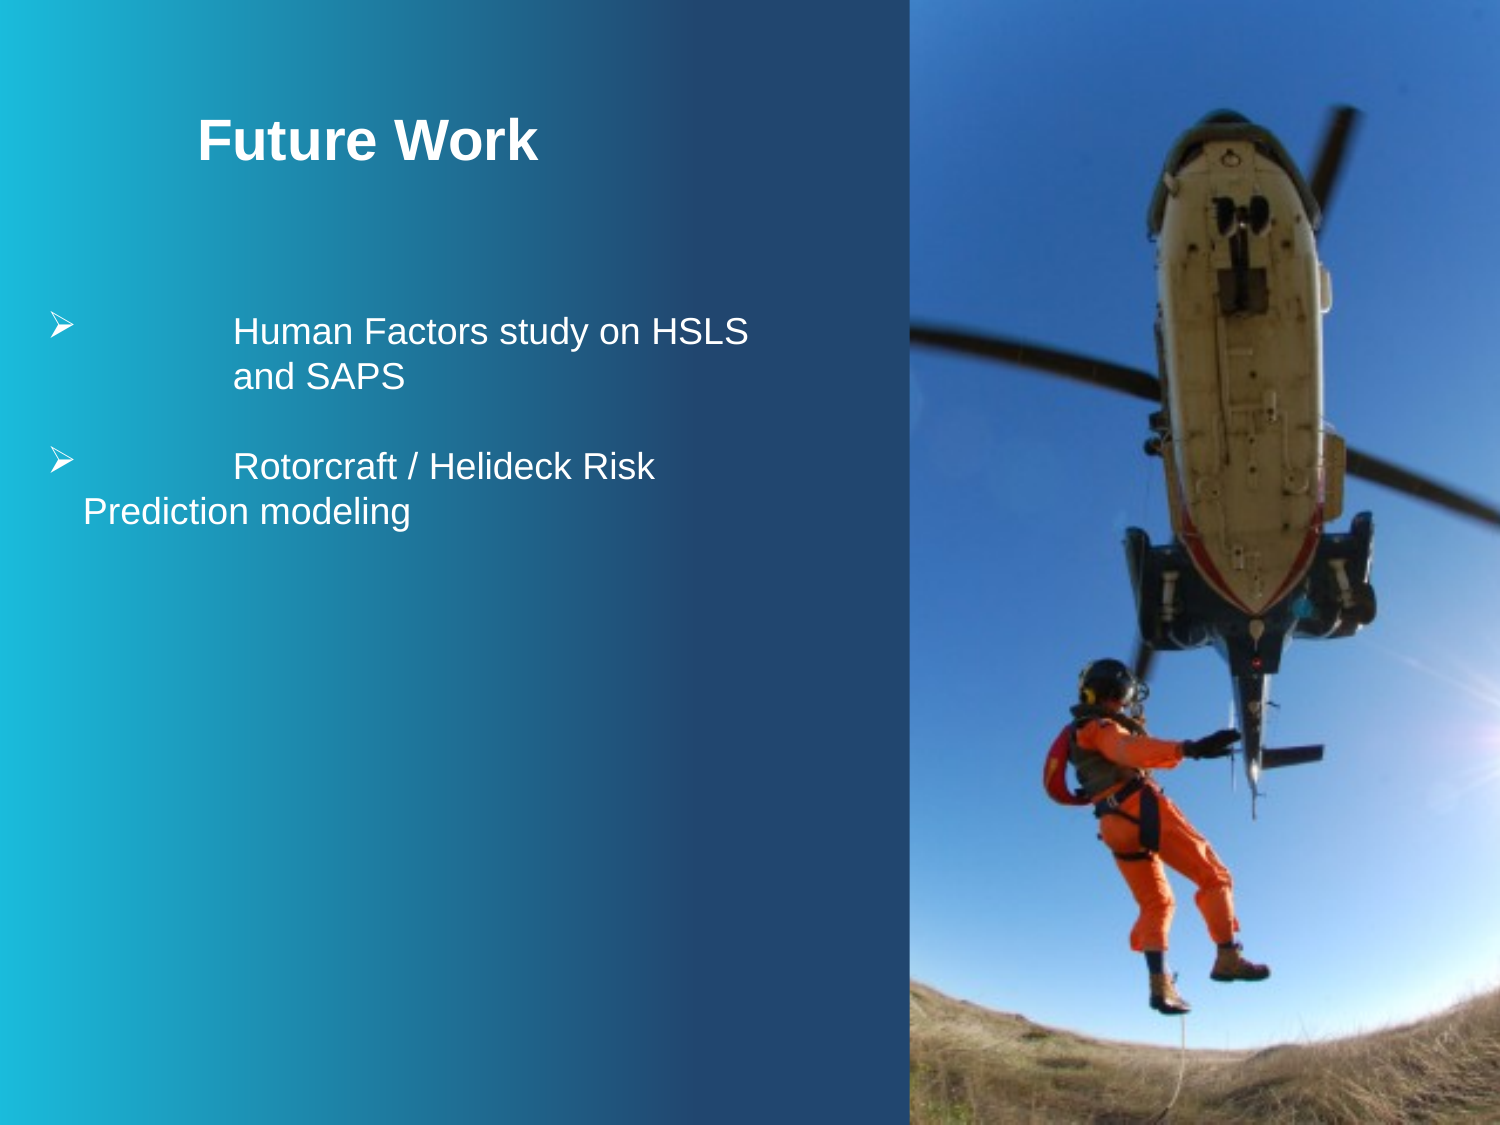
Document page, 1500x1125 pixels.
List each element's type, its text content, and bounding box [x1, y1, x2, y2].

picture [909, 0, 1500, 1125]
text_box Future Work [47, 72, 826, 379]
text_box Human Factors study on HSLS and SAPS Rotorcraft / Helideck Risk Prediction modeling [32, 299, 783, 540]
